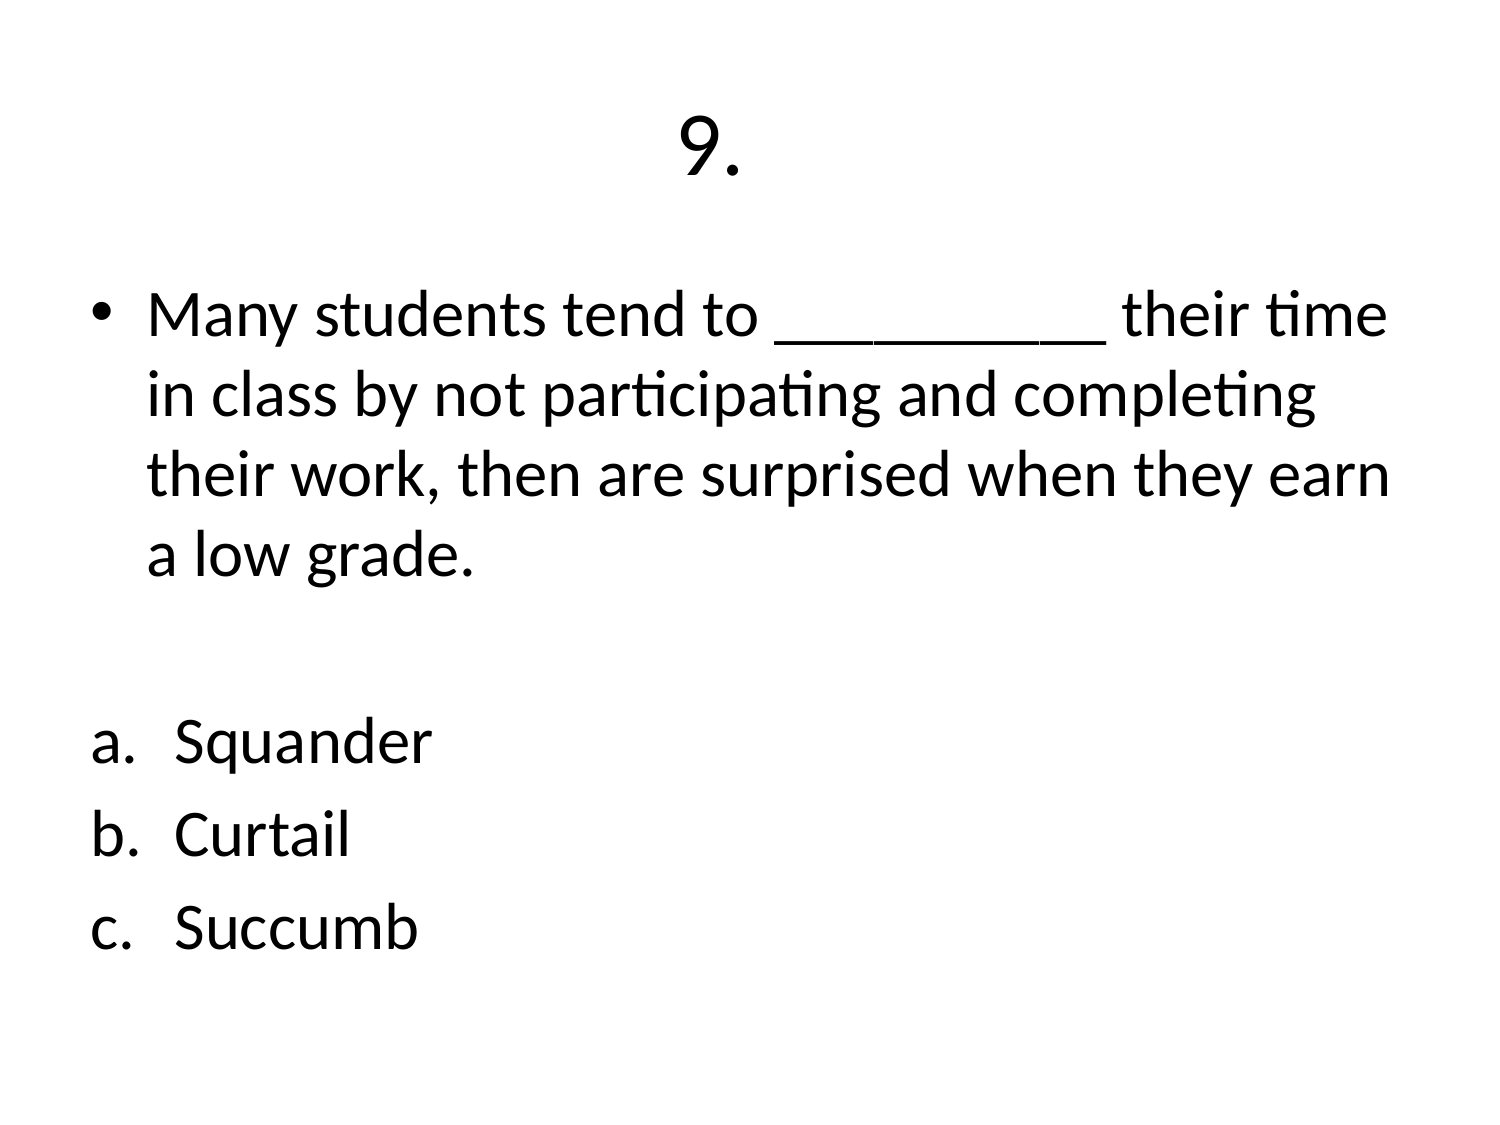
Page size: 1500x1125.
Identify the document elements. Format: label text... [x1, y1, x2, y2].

title 9. [75, 45, 1425, 233]
list Many students tend to __________ their time in class by not participating and completing their work, then are surprised when they earn a low grade. Squander Curtail Succumb [75, 262, 1425, 1005]
